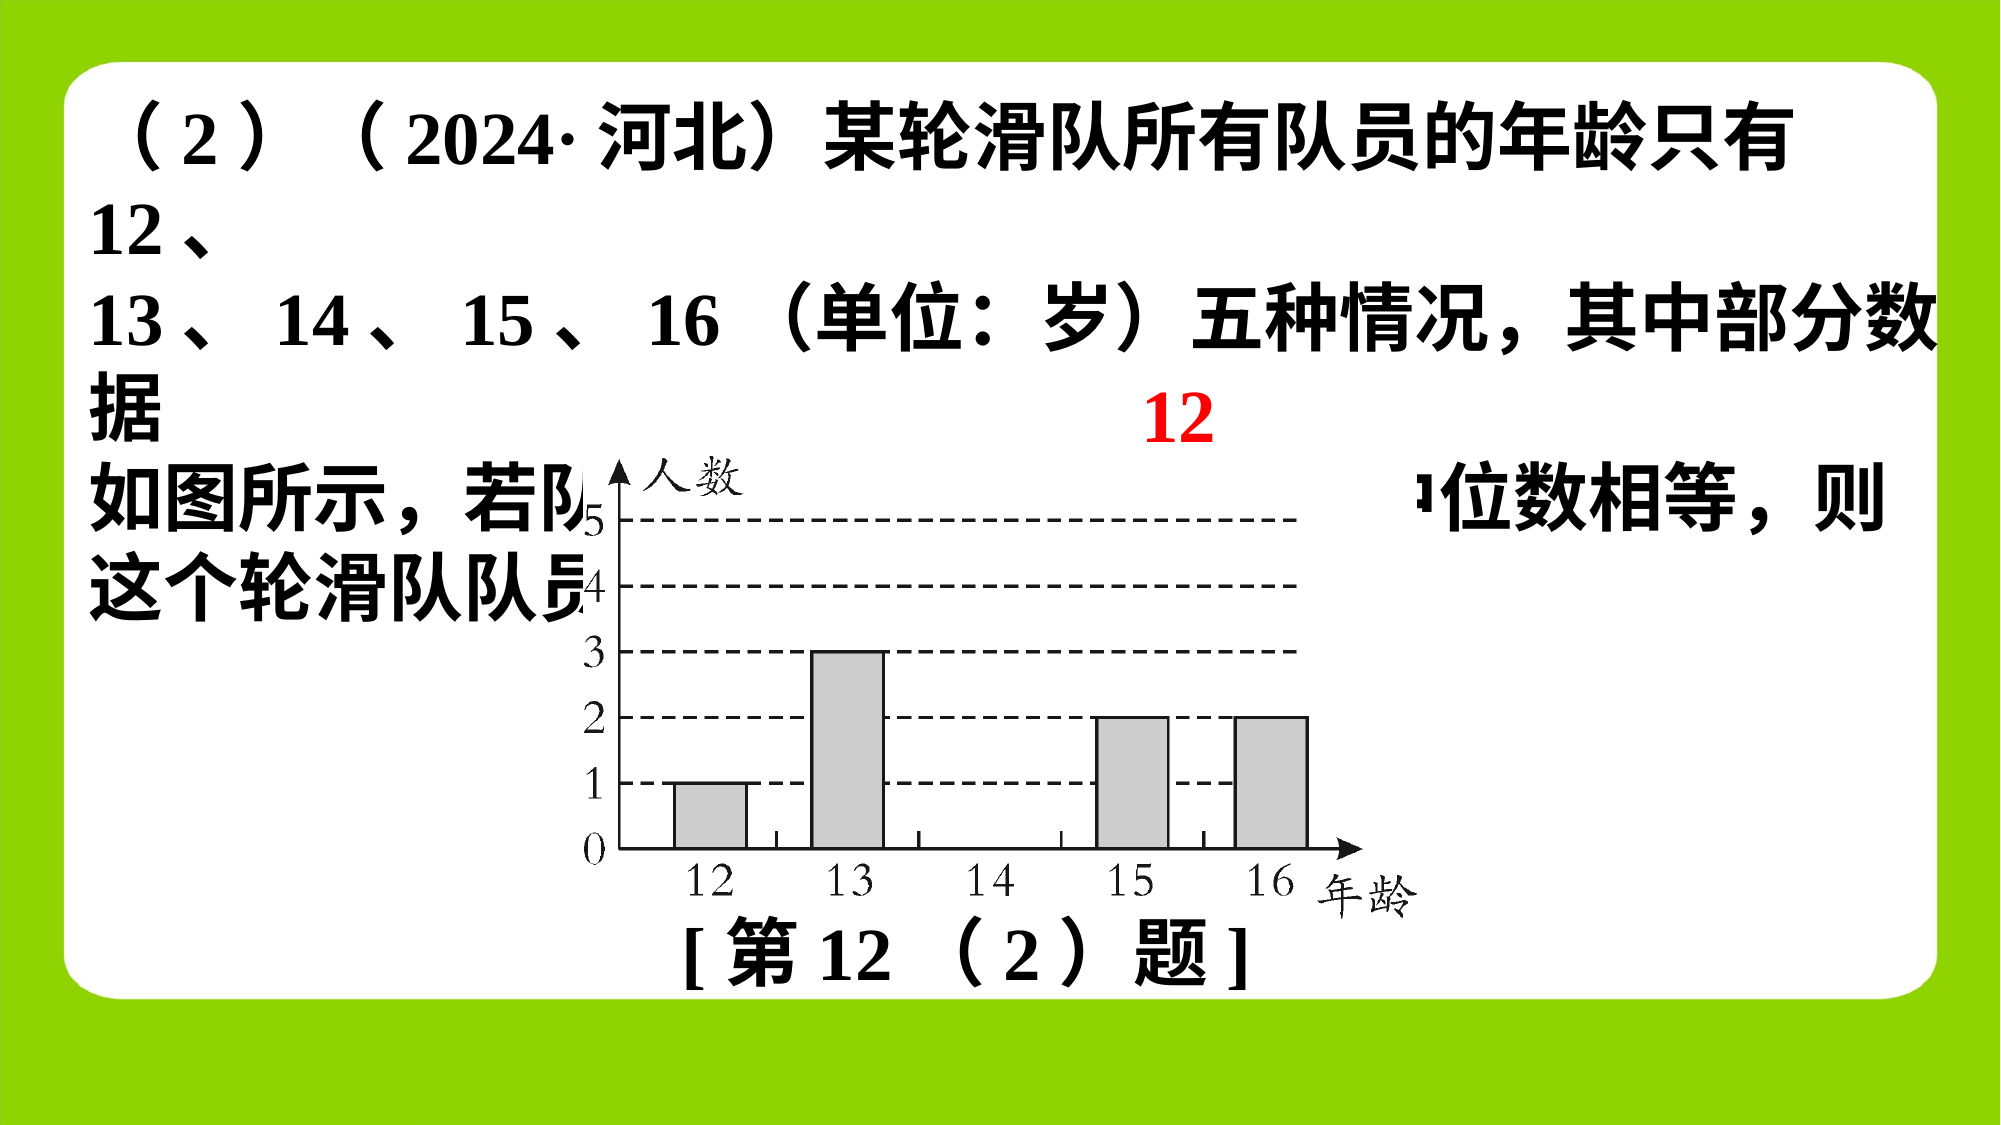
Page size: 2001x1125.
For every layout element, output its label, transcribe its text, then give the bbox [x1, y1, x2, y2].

picture [0, 0, 2001, 1125]
text_box （2）（2024·河北）某轮滑队所有队员的年龄只有12、 13、14、15、16（单位：岁）五种情况，其中部分数据 如图所示，若队员年龄的唯一的众数与中位数相等，则 这个轮滑队队员人数m最小是 ⁠. [88, 89, 1974, 727]
text_box [第12（2）题] [732, 920, 1201, 996]
text_box 12 [1126, 360, 1306, 456]
